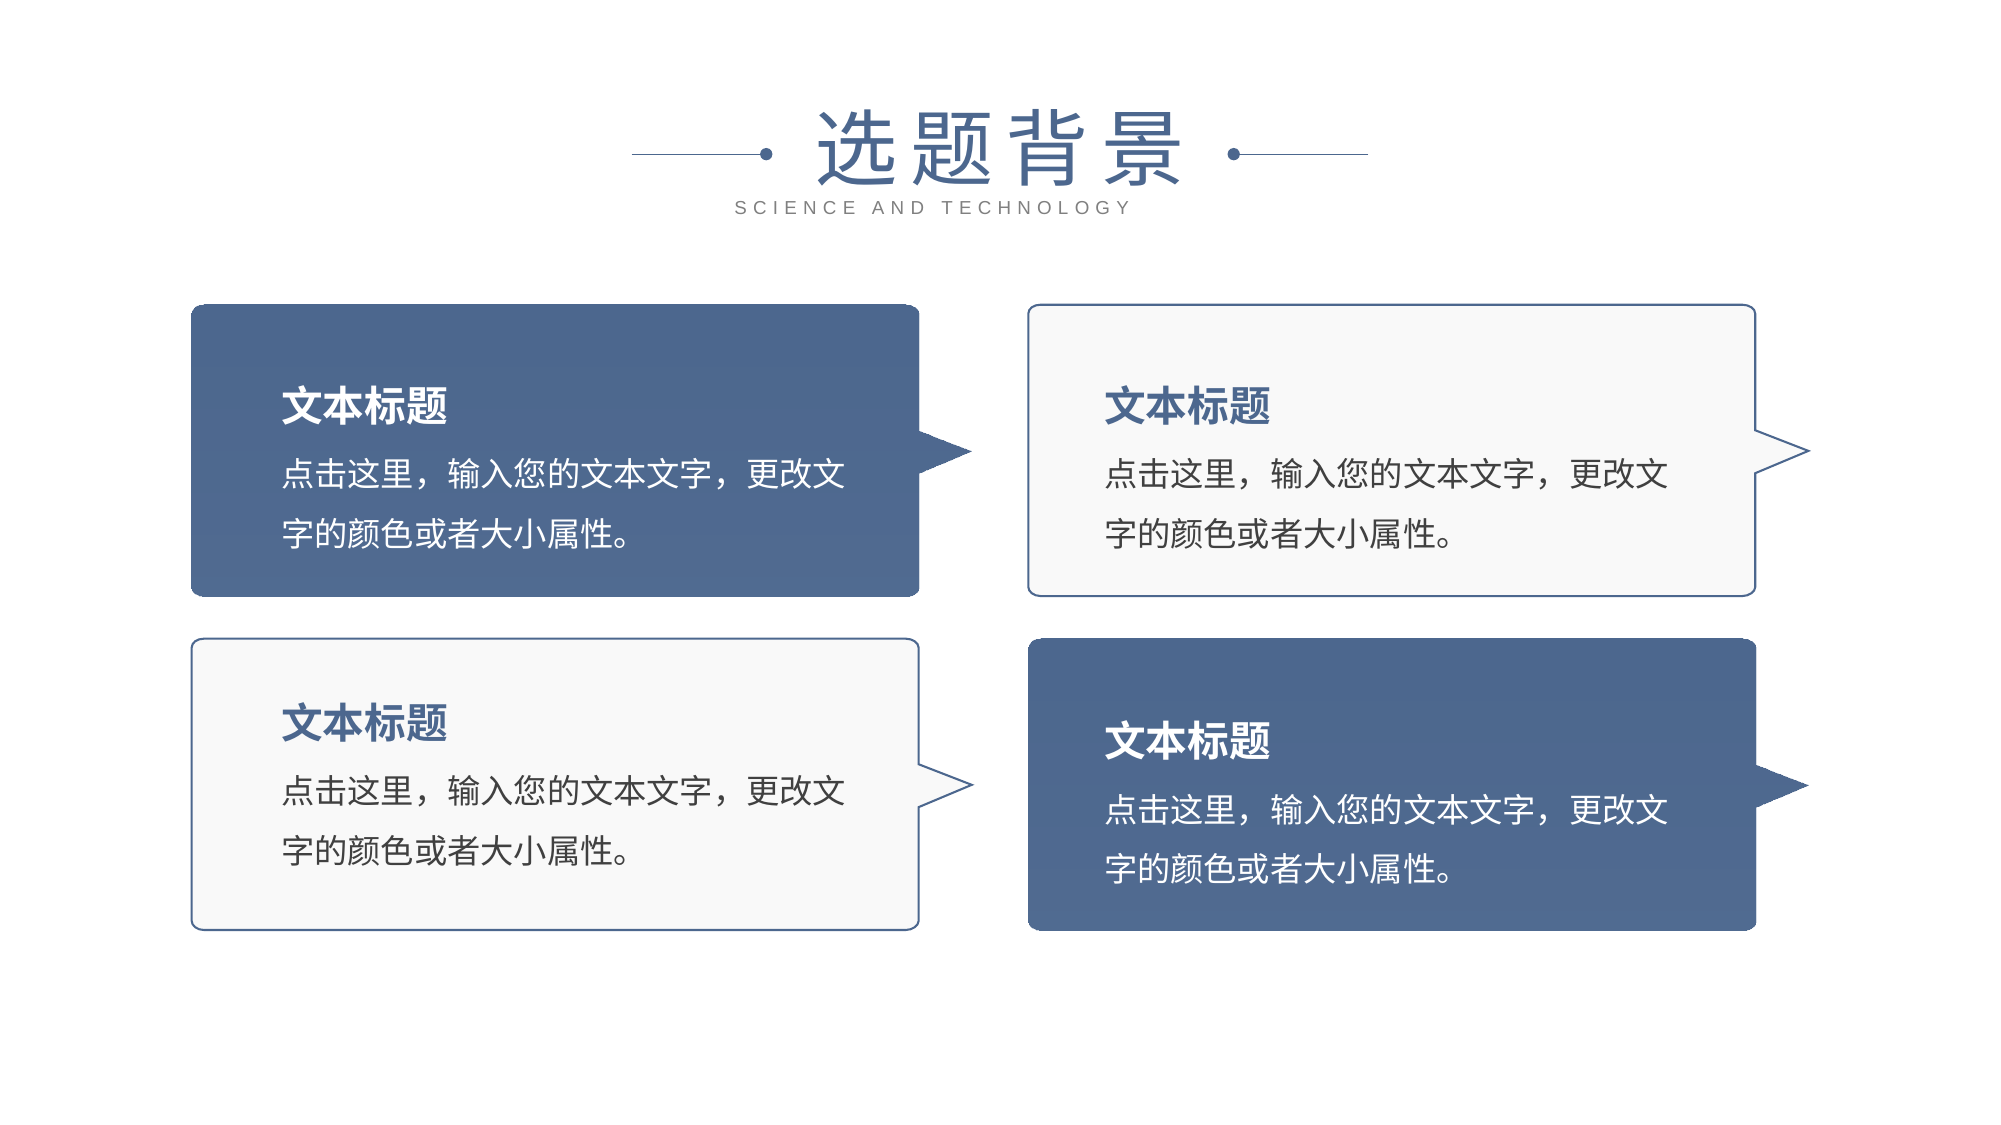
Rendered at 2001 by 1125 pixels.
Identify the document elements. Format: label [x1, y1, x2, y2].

text_box [0, 0, 2000, 1125]
